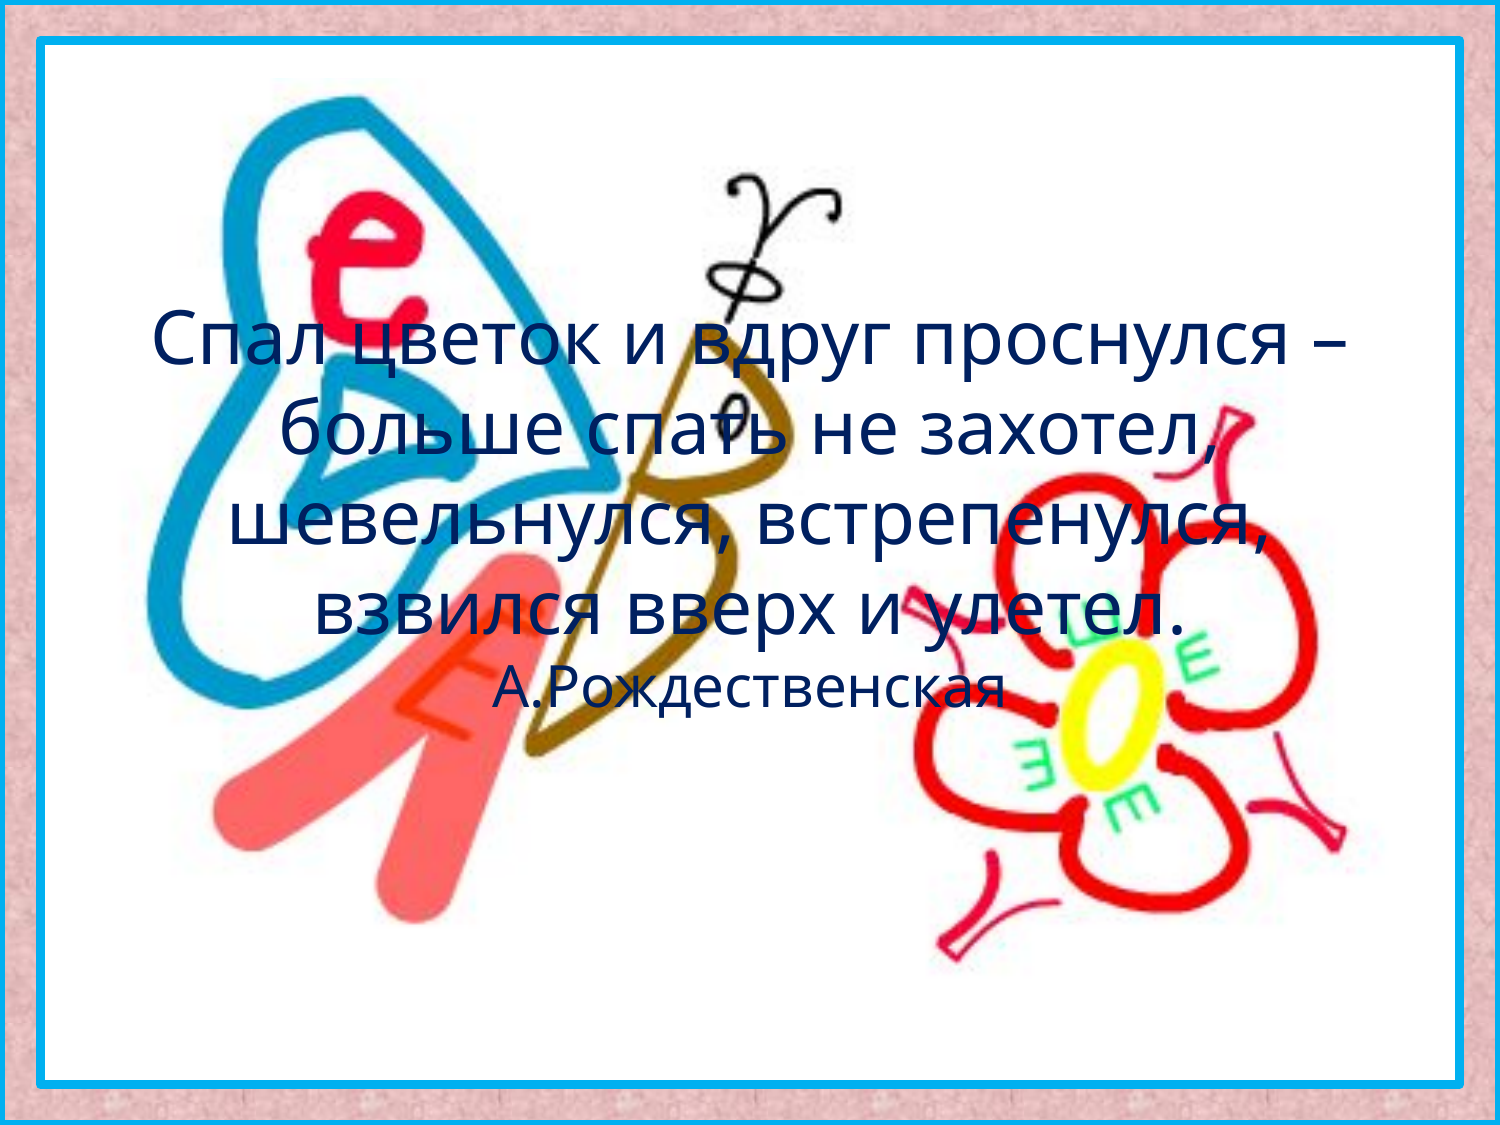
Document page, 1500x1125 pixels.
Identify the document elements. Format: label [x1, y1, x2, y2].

picture [88, 77, 1412, 1008]
text_box [0, 0, 1500, 1125]
